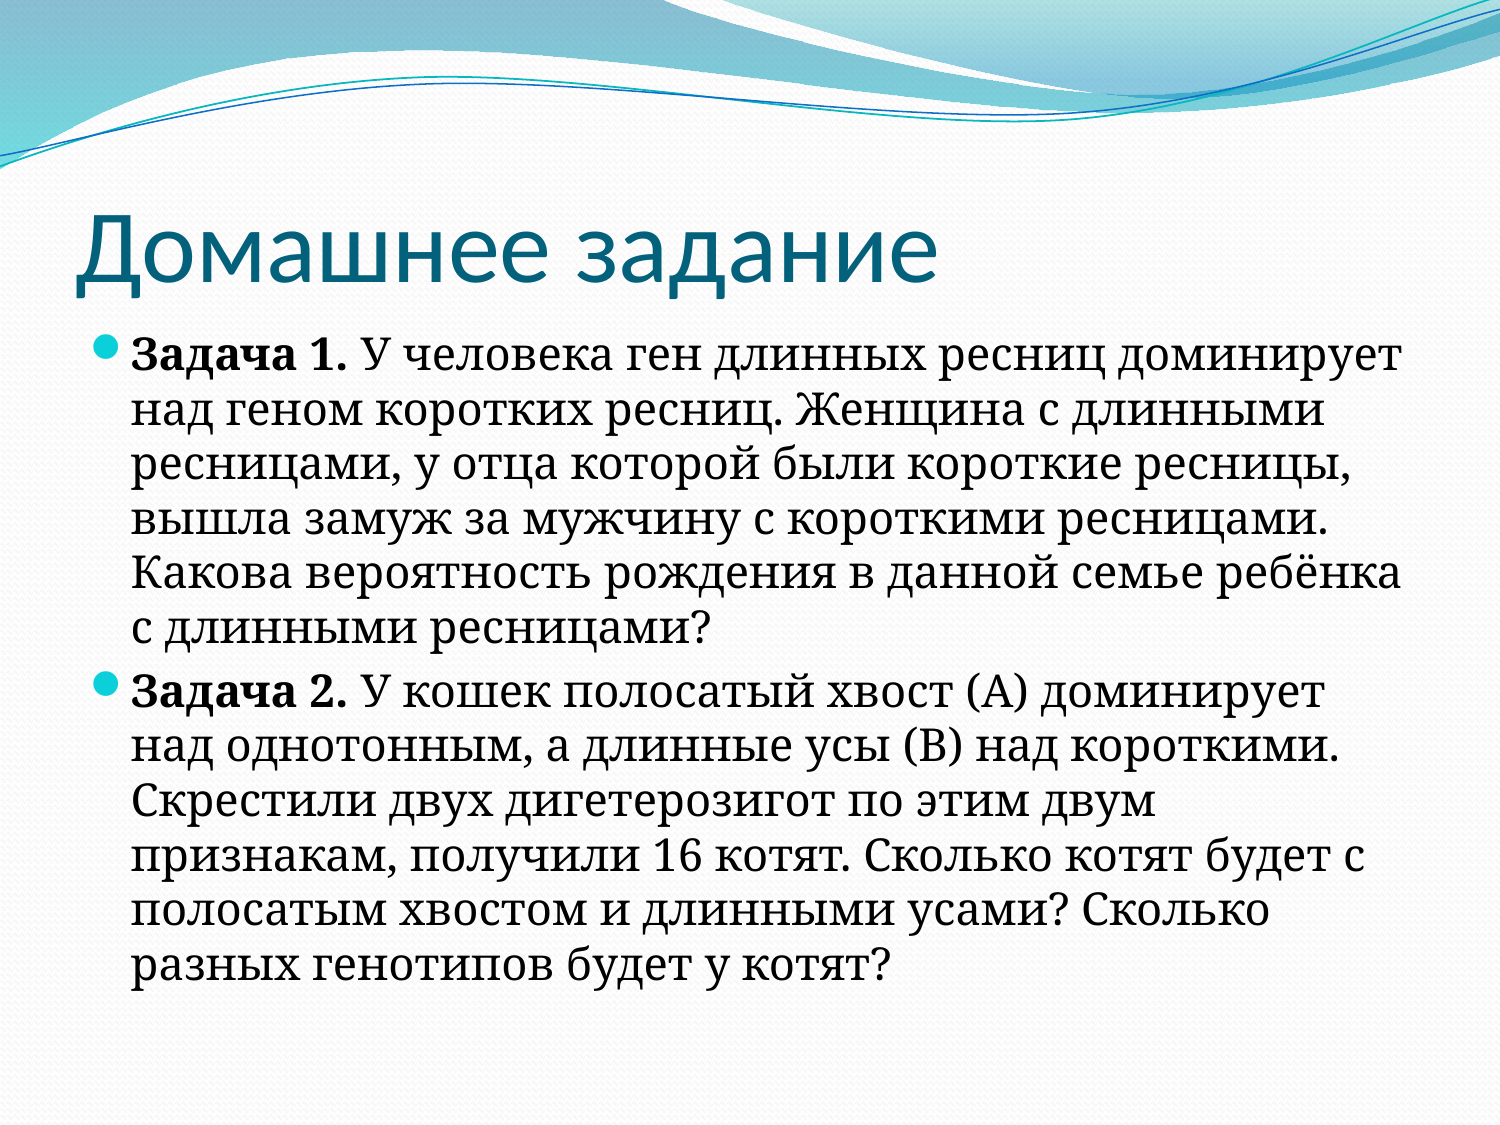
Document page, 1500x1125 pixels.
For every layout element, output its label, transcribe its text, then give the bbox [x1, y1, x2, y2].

title Домашнее задание [75, 115, 1425, 303]
list Задача 1. У человека ген длинных ресниц доминирует над геном коротких ресниц. Женщина с длинными ресницами, у отца которой были короткие ресницы, вышла замуж за мужчину с короткими ресницами. Какова вероятность рождения в данной семье ребёнка с длинными ресницами? Задача 2. У кошек полосатый хвост (А) доминирует над однотонным, а длинные усы (В) над короткими. Скрестили двух дигетерозигот по этим двум признакам, получили 16 котят. Сколько котят будет с полосатым хвостом и длинными усами? Сколько разных генотипов будет у котят? [75, 317, 1425, 1038]
